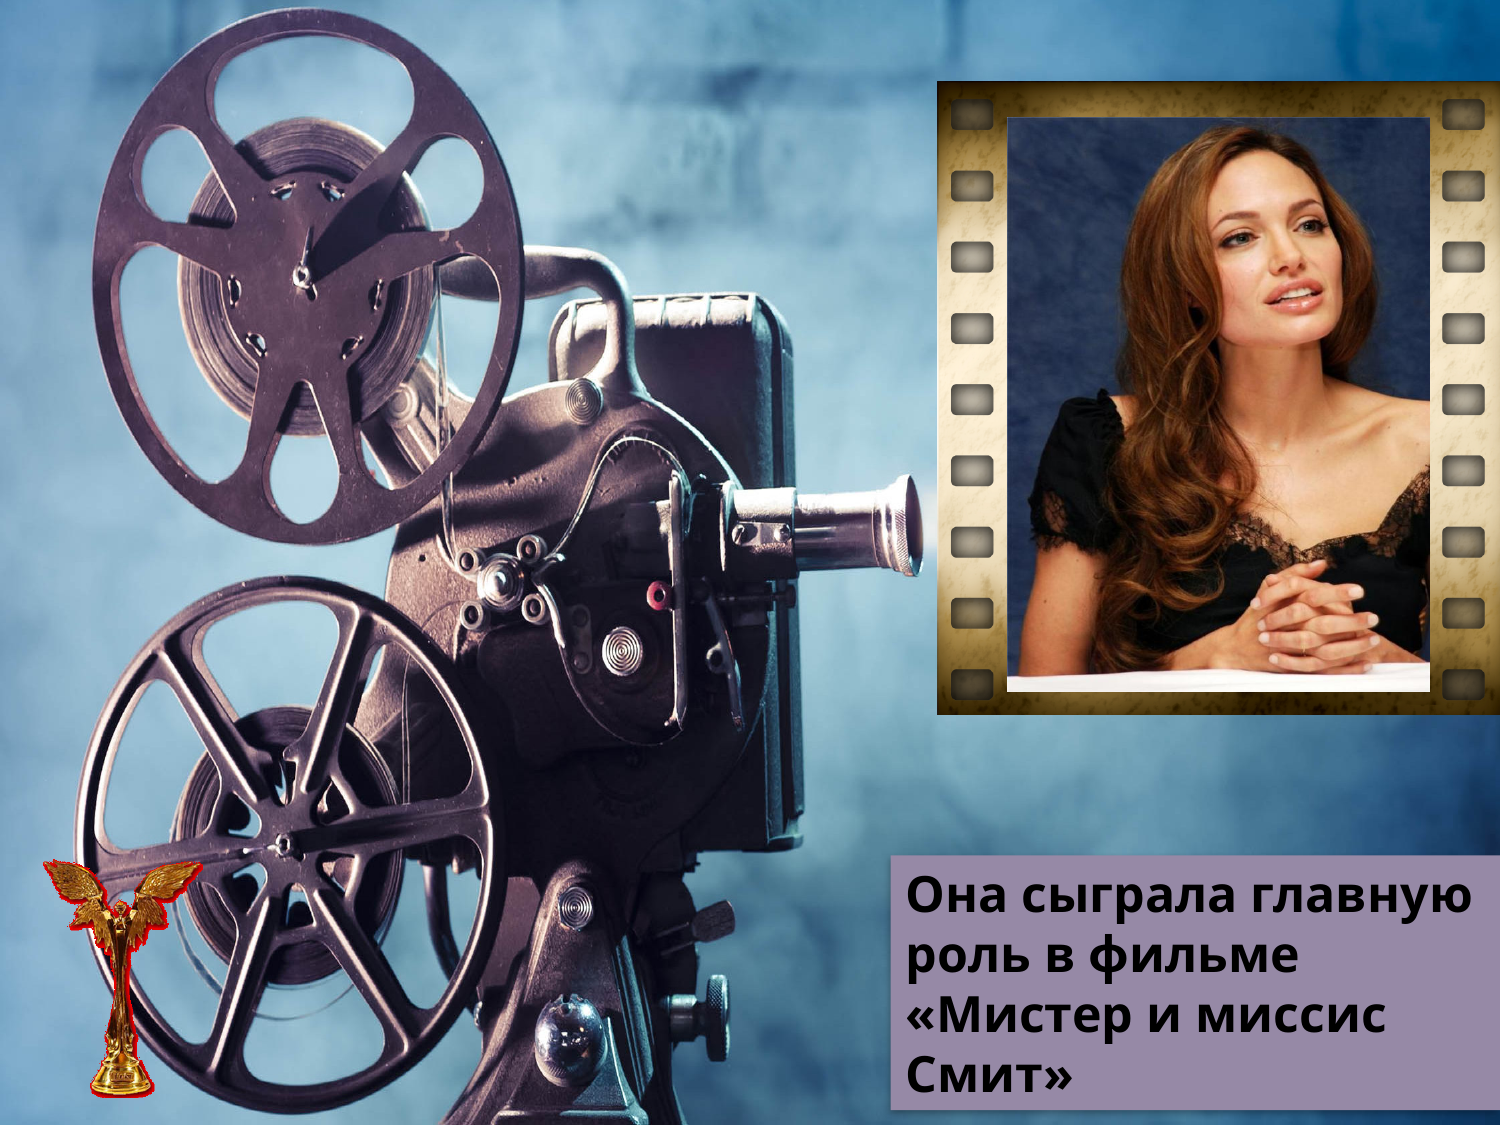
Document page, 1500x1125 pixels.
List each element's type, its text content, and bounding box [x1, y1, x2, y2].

text_box Она сыграла главную роль в фильме «Мистер и миссис Смит» [890, 855, 1500, 1111]
picture [0, 0, 1500, 1125]
